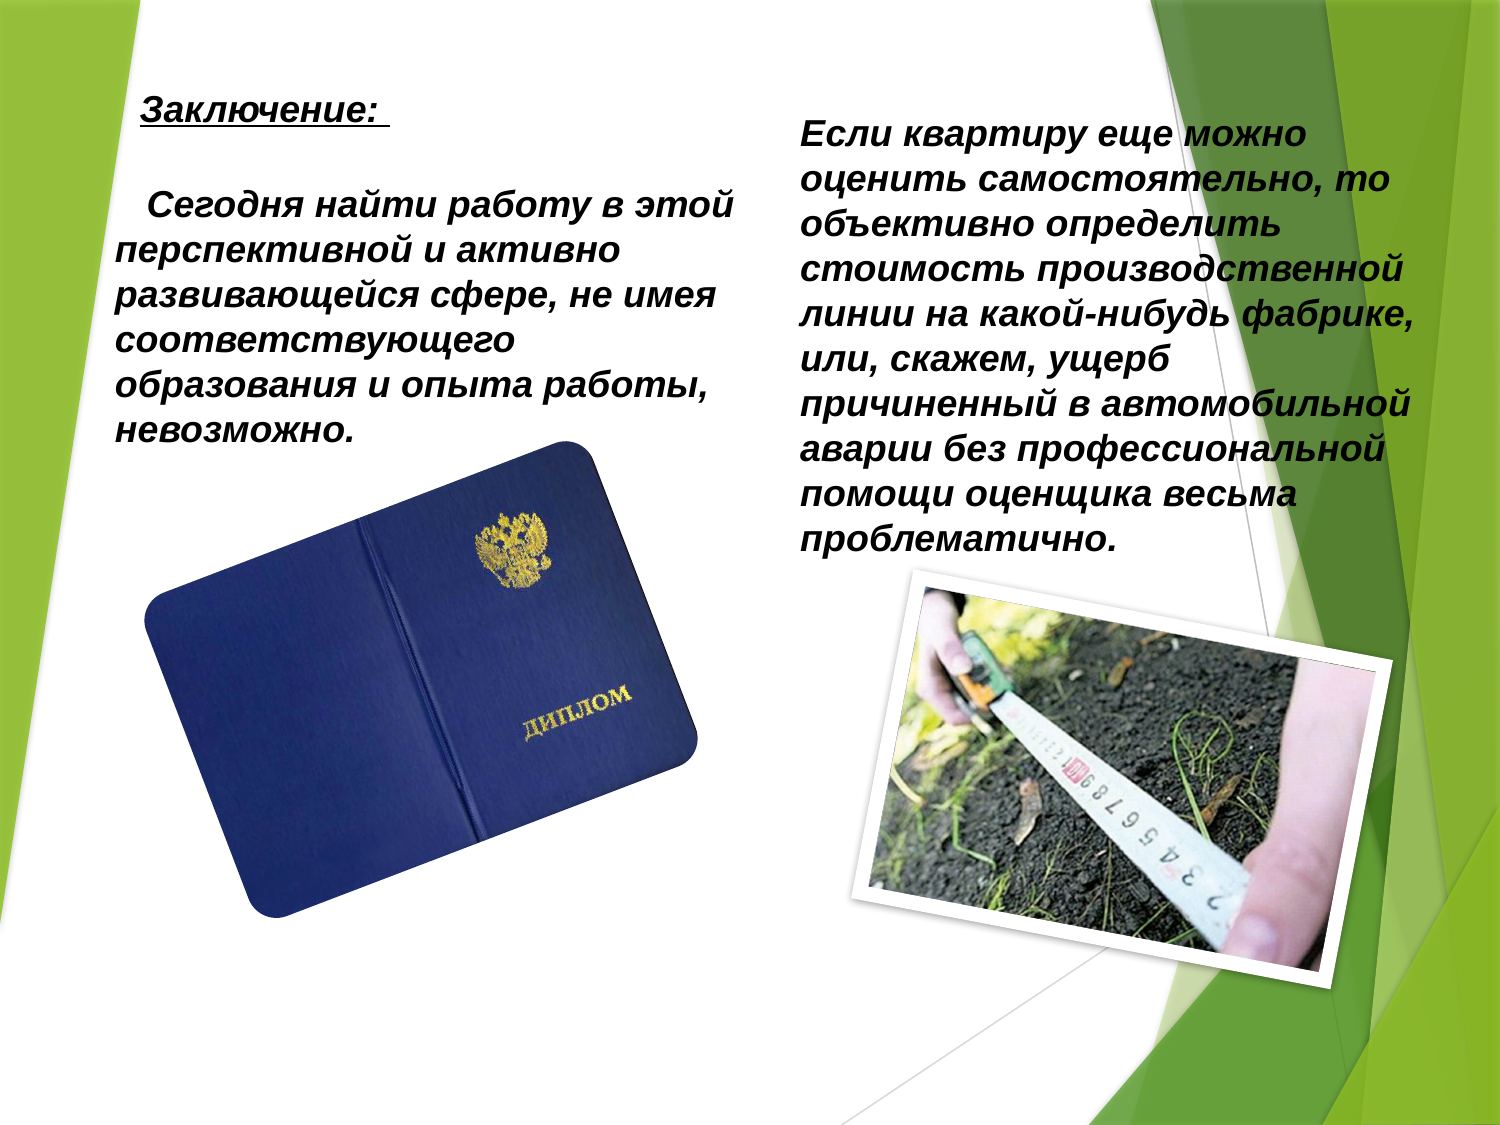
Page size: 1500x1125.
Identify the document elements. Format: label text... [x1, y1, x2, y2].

text_box Заключение: [124, 78, 405, 138]
text_box Если квартиру еще можно оценить самостоятельно, то объективно определить стоимость производственной линии на какой-нибудь фабрике, или, скажем, ущерб причиненный в автомобильной аварии без профессиональной помощи оценщика весьма проблематично. [785, 101, 1436, 567]
text_box Сегодня найти работу в этой перспективной и активно развивающейся сфере, не имея соответствующего образования и опыта работы, невозможно. [100, 172, 750, 458]
picture [144, 441, 698, 918]
picture [869, 587, 1375, 971]
